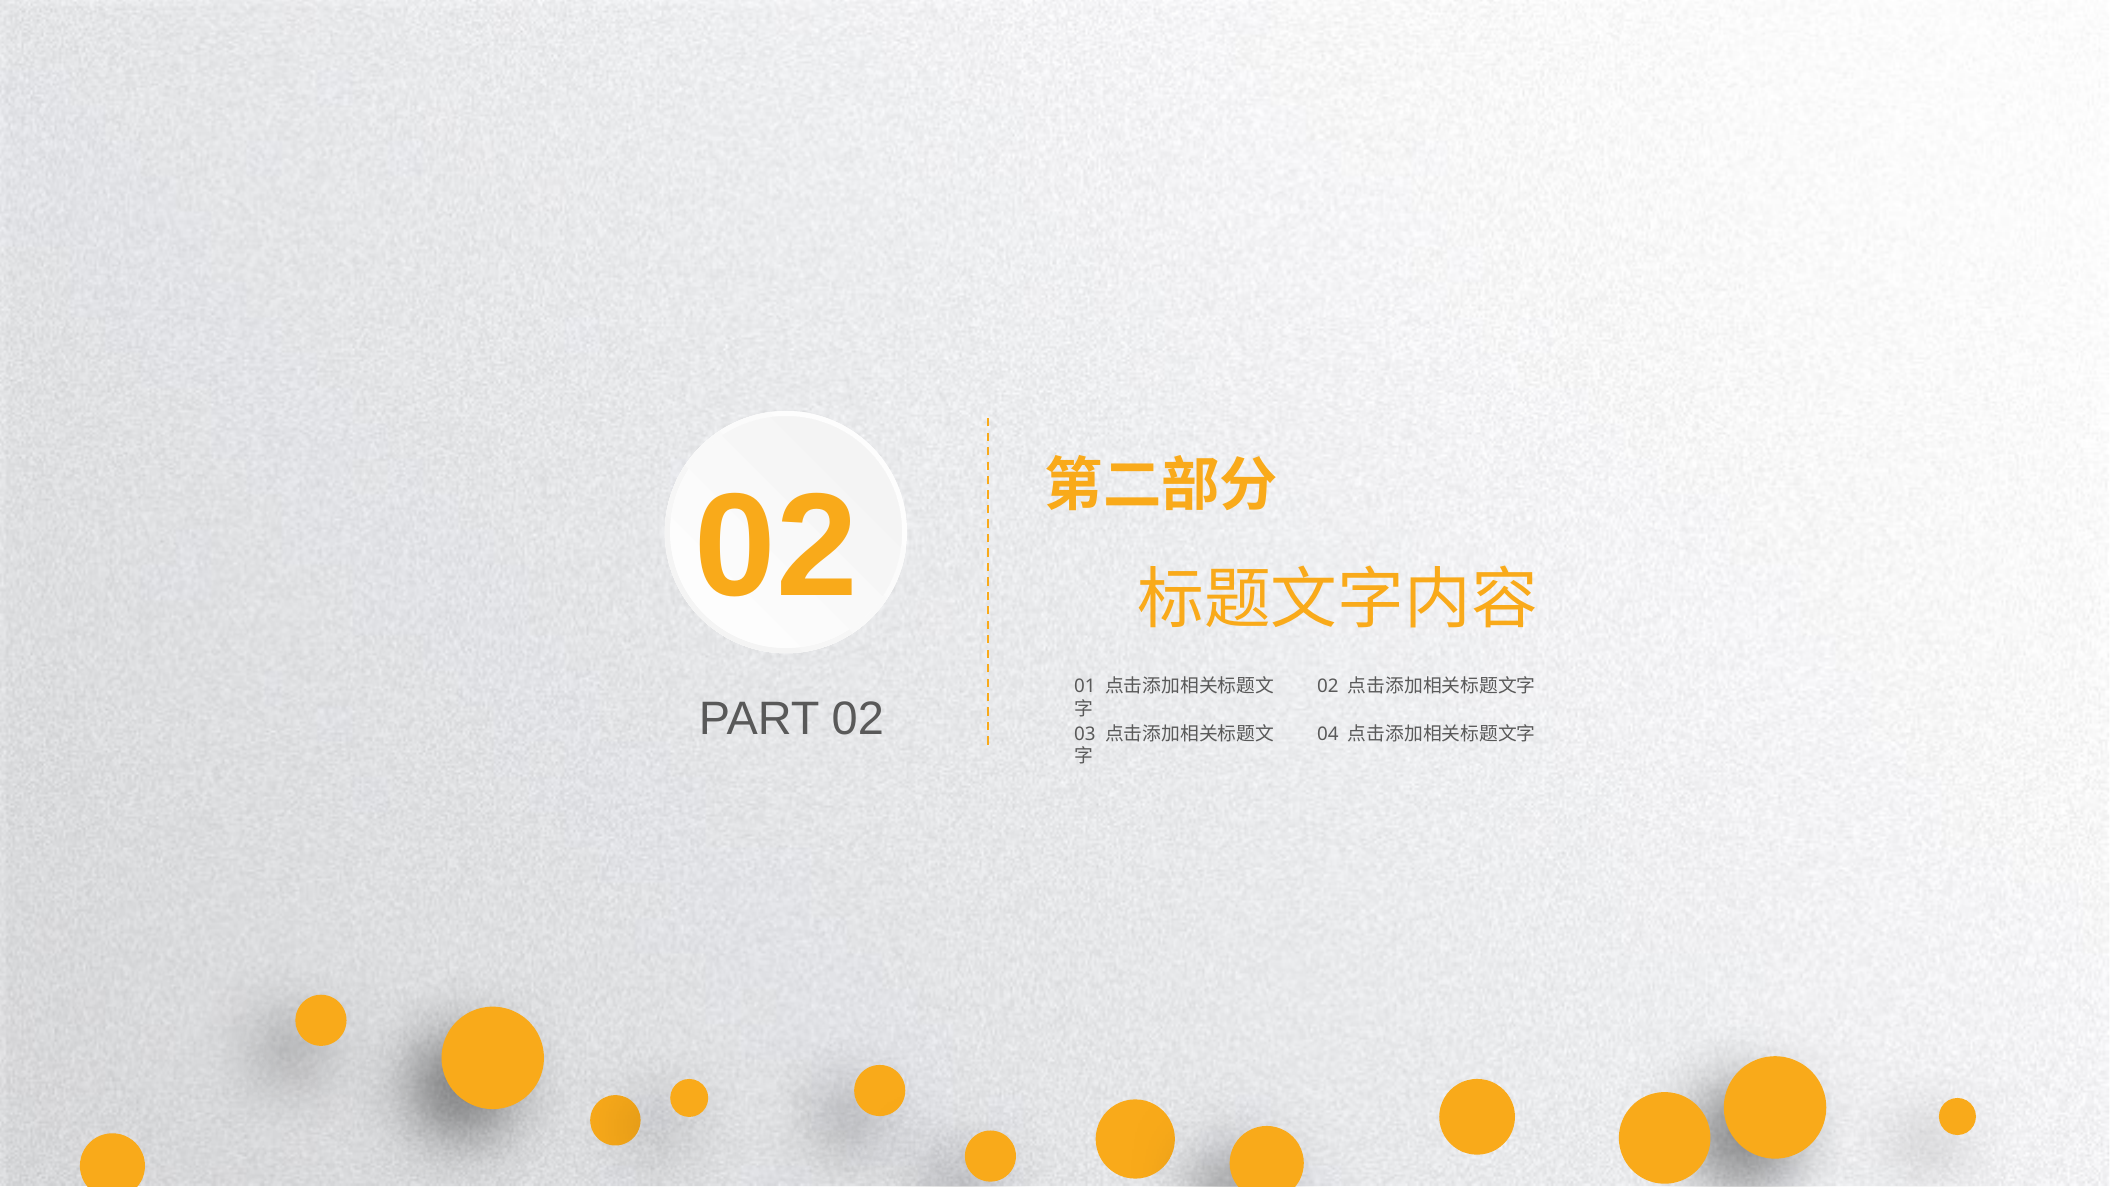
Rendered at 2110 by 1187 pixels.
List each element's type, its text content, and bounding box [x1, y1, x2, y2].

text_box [854, 1064, 906, 1117]
text_box PART 02 [698, 687, 908, 745]
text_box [590, 1095, 641, 1146]
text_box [670, 1078, 709, 1117]
text_box 03 点击添加相关标题文字 [1060, 714, 1306, 774]
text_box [295, 994, 347, 1046]
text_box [964, 1130, 1016, 1182]
text_box 01 点击添加相关标题文字 [1060, 666, 1306, 714]
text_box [1095, 1099, 1175, 1179]
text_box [1938, 1097, 1976, 1136]
text_box 第二部分 标题文字内容 [1011, 439, 1568, 651]
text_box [1618, 1092, 1711, 1184]
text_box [1439, 1078, 1515, 1155]
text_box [79, 1133, 145, 1187]
text_box 02 点击添加相关标题文字 [1303, 666, 1560, 704]
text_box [441, 1006, 544, 1110]
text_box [664, 410, 908, 654]
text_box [1229, 1125, 1304, 1187]
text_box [1723, 1056, 1827, 1159]
picture [0, 0, 2110, 1186]
text_box 04 点击添加相关标题文字 [1303, 714, 1560, 751]
